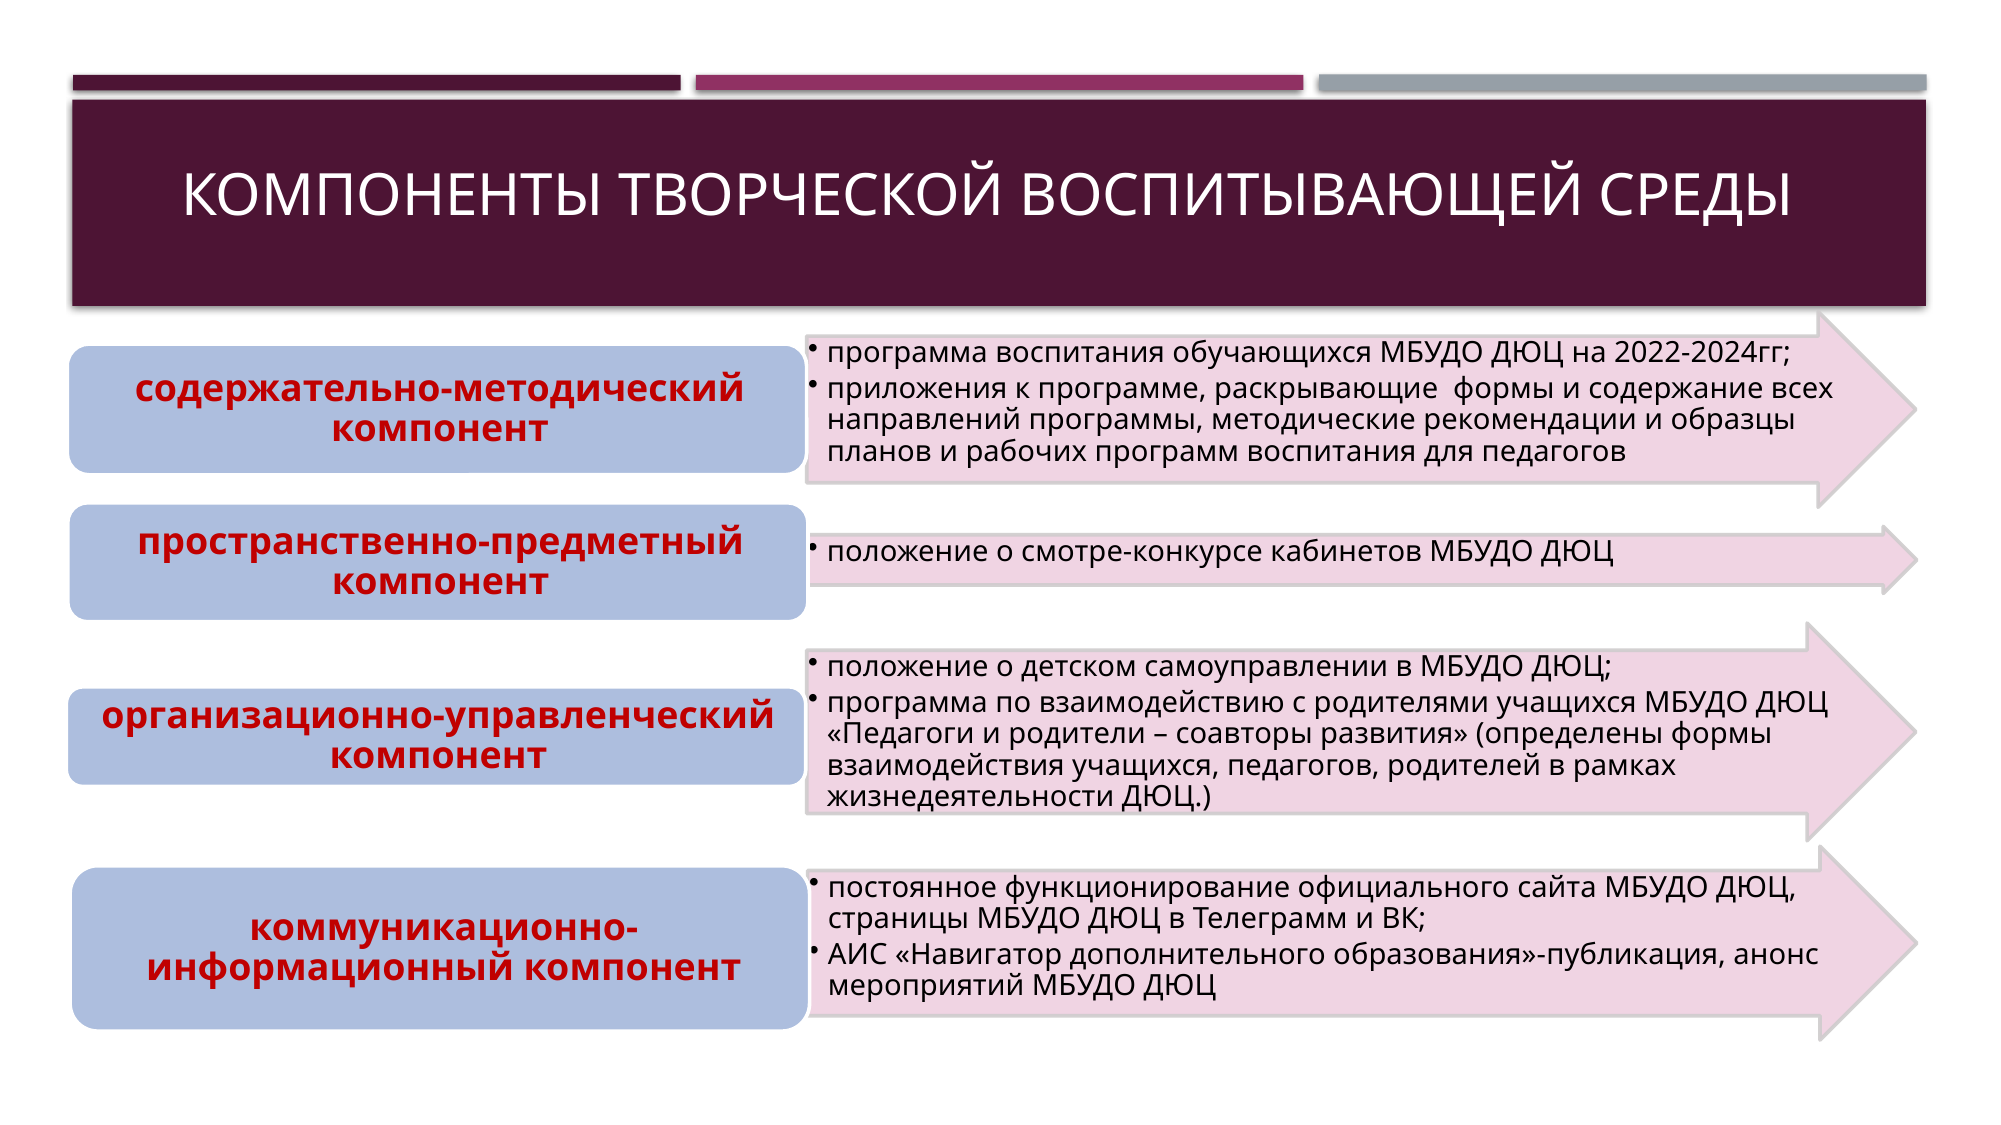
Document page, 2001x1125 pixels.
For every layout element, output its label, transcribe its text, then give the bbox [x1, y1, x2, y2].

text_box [65, 310, 1918, 1088]
title Компоненты творческой воспитывающей среды [82, 72, 1893, 235]
